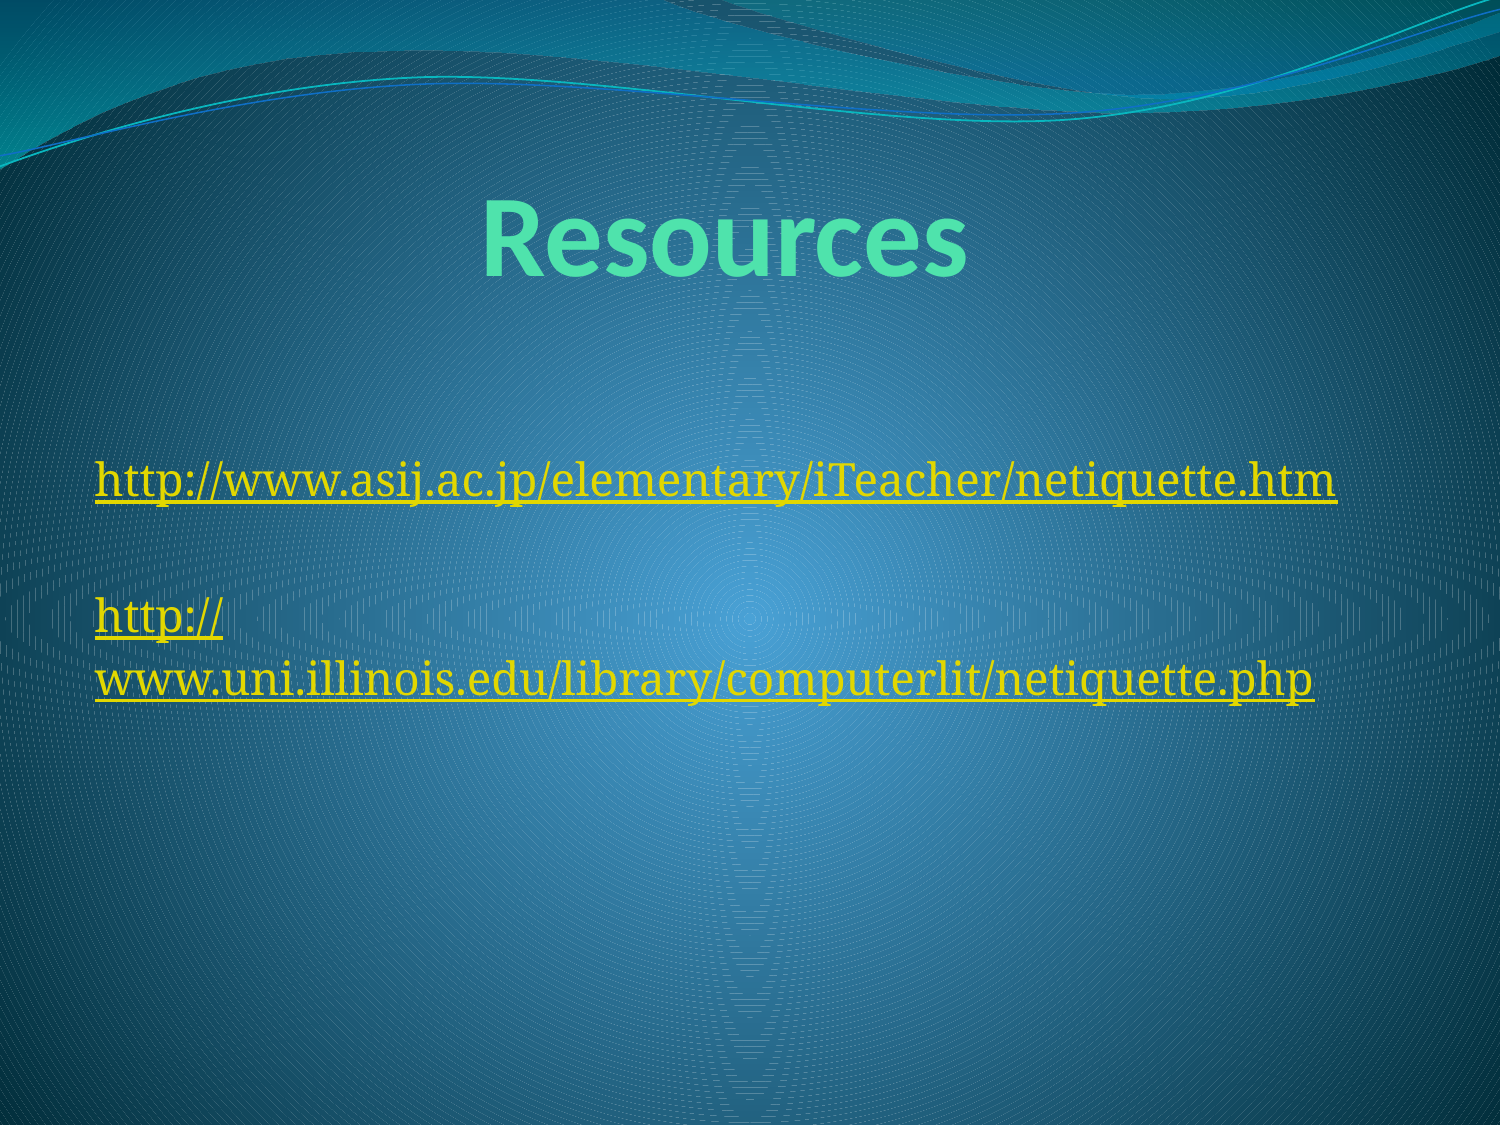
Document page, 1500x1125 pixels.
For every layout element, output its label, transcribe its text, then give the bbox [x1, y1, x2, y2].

title Resources [87, 112, 1363, 300]
list http://www.asij.ac.jp/elementary/iTeacher/netiquette.htm http://www.uni.illinois.edu/library/computerlit/netiquette.php [86, 443, 1362, 692]
